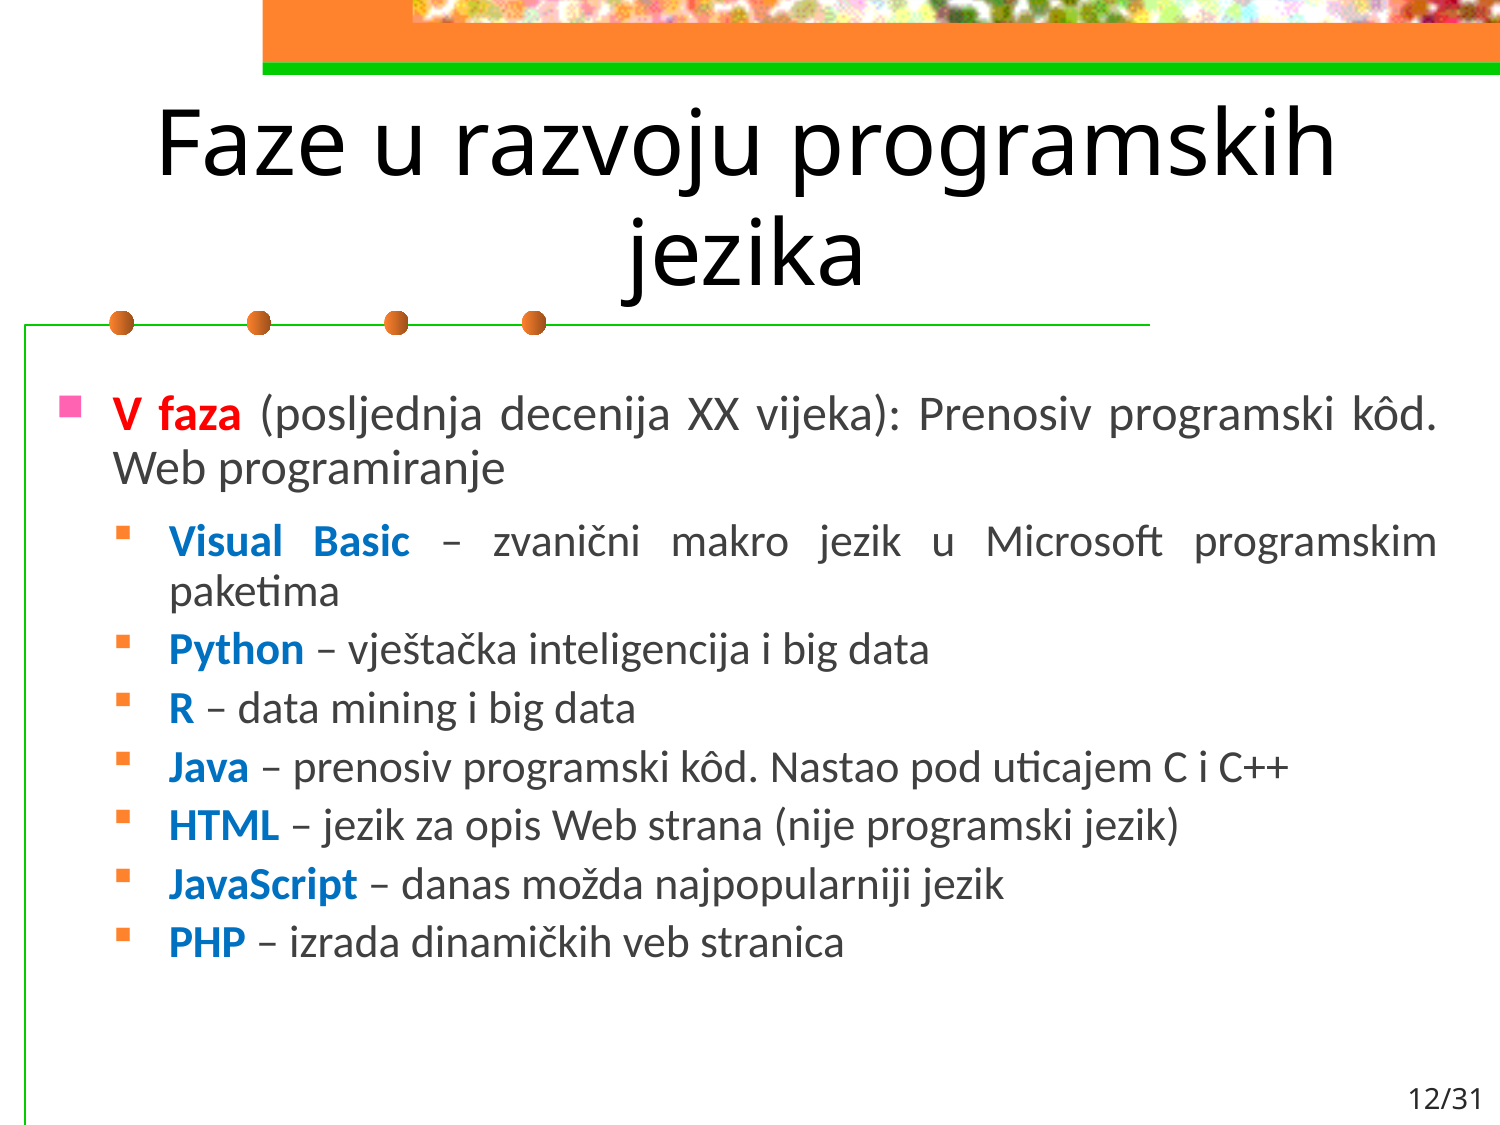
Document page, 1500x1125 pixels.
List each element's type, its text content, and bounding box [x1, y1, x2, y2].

text_box 12/31 [1374, 1072, 1500, 1123]
picture [412, 0, 1500, 23]
title Faze u razvoju programskih jezika [29, 99, 1466, 288]
list V faza (posljednja decenija XX vijeka): Prenosiv programski kôd. Web programiranje Visual Basic – zvanični makro jezik u Microsoft programskim paketima Python – vještačka inteligencija i big data R – data mining i big data Java – prenosiv programski kôd. Nastao pod uticajem C i C++ HTML – jezik za opis Web strana (nije programski jezik) JavaScript – danas možda najpopularniji jezik PHP – izrada dinamičkih veb stranica [41, 380, 1454, 1035]
